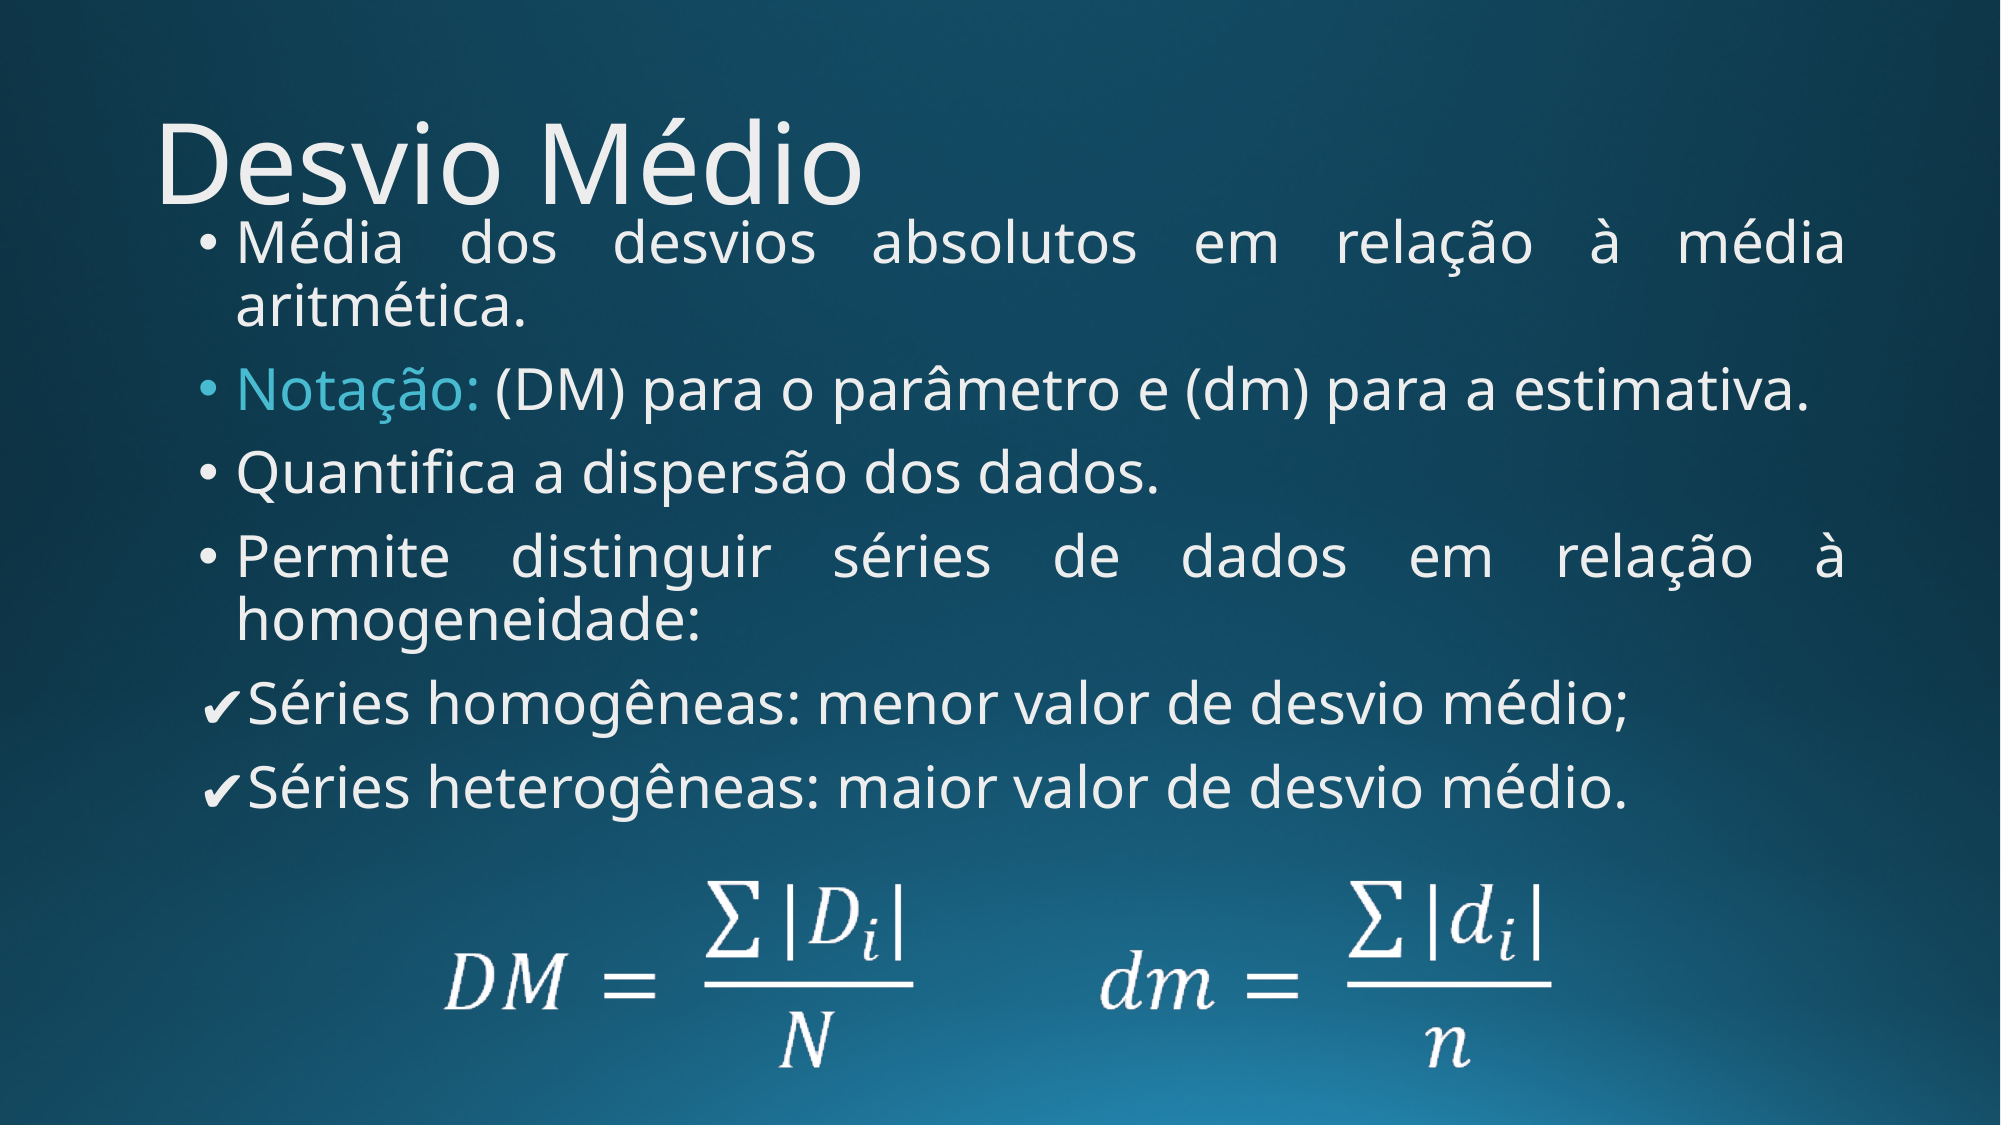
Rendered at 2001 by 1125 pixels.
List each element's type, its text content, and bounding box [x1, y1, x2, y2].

text_box Média dos desvios absolutos em relação à média aritmética. Notação: (DM) para o parâmetro e (dm) para a estimativa. Quantifica a dispersão dos dados. Permite distinguir séries de dados em relação à homogeneidade: Séries homogêneas: menor valor de desvio médio; Séries heterogêneas: maior valor de desvio médio. [183, 205, 1863, 920]
text_box Desvio Médio [137, 59, 1863, 278]
picture [0, 0, 2001, 1125]
